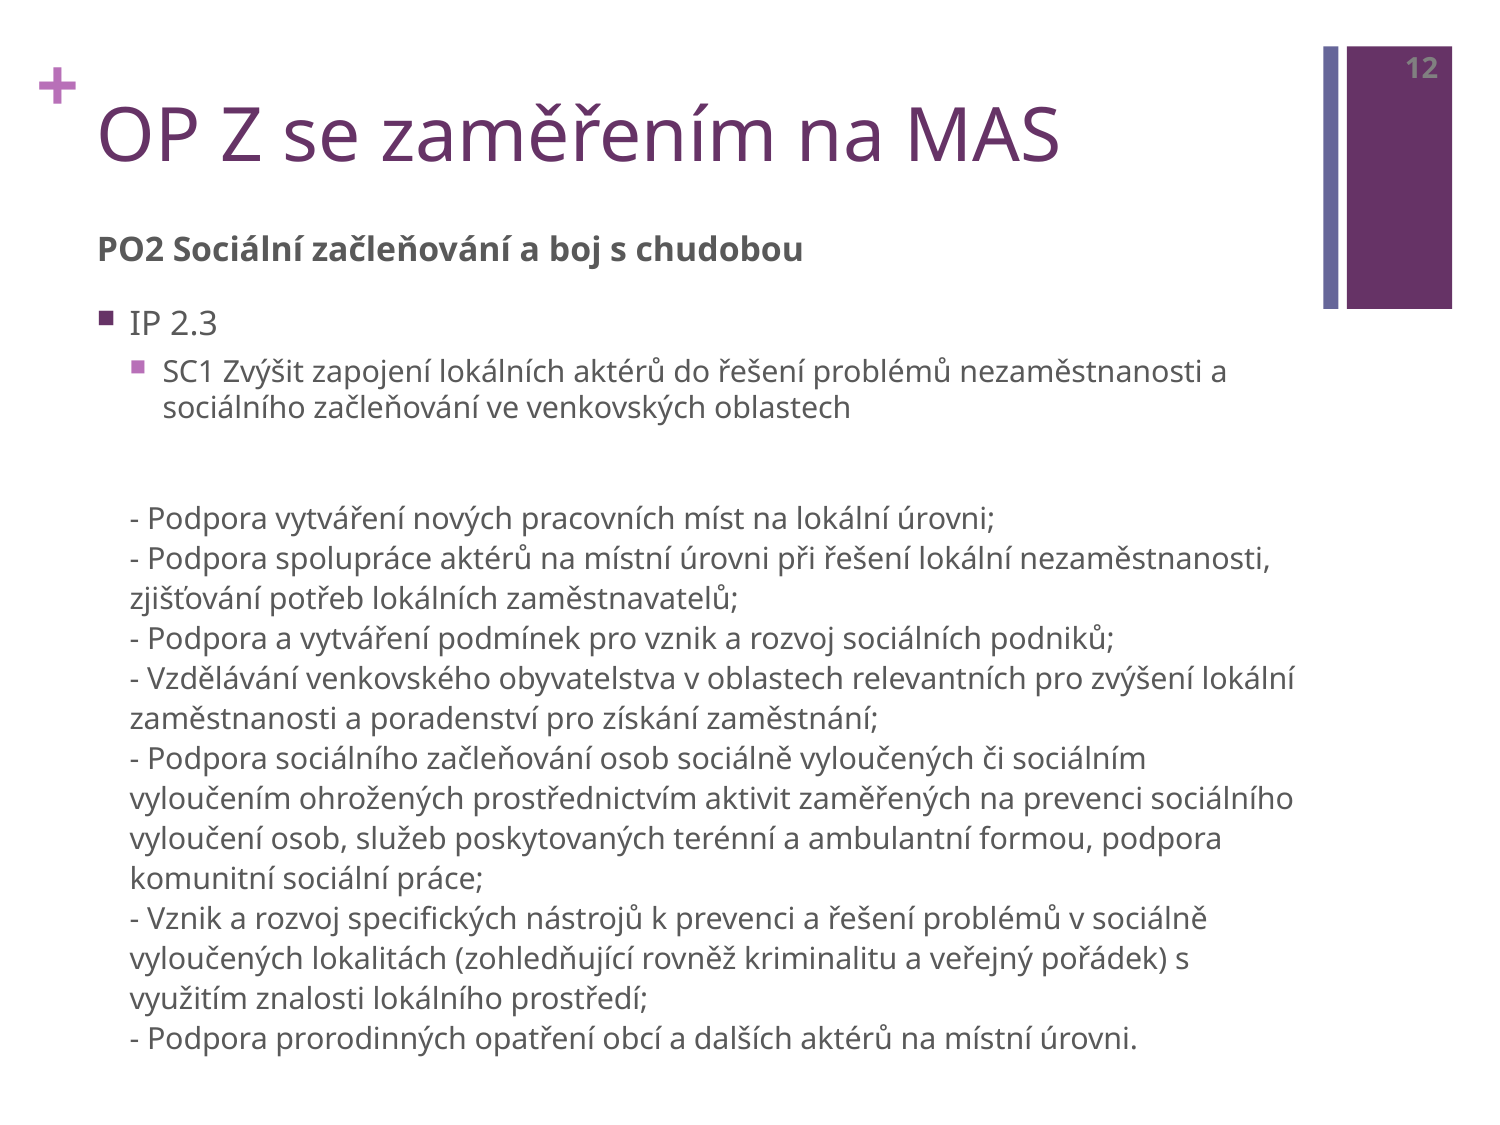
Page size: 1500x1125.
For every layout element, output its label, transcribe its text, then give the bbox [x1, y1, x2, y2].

title OP Z se zaměřením na MAS [81, 79, 1322, 219]
slide_number 12 [1362, 39, 1454, 100]
list PO2 Sociální začleňování a boj s chudobou IP 2.3 SC1 Zvýšit zapojení lokálních aktérů do řešení problémů nezaměstnanosti a sociálního začleňování ve venkovských oblastech - Podpora vytváření nových pracovních míst na lokální úrovni; - Podpora spolupráce aktérů na místní úrovni při řešení lokální nezaměstnanosti, zjišťování potřeb lokálních zaměstnavatelů; - Podpora a vytváření podmínek pro vznik a rozvoj sociálních podniků; - Vzdělávání venkovského obyvatelstva v oblastech relevantních pro zvýšení lokální zaměstnanosti a poradenství pro získání zaměstnání; - Podpora sociálního začleňování osob sociálně vyloučených či sociálním vyloučením ohrožených prostřednictvím aktivit zaměřených na prevenci sociálního vyloučení osob, služeb poskytovaných terénní a ambulantní formou, podpora komunitní sociální práce; - Vznik a rozvoj specifických nástrojů k prevenci a řešení problémů v sociálně vyloučených lokalitách (zohledňující rovněž kriminalitu a veřejný pořádek) s využitím znalosti lokálního prostředí; - Podpora prorodinných opatření obcí a dalších aktérů na místní úrovni. [81, 219, 1322, 1083]
